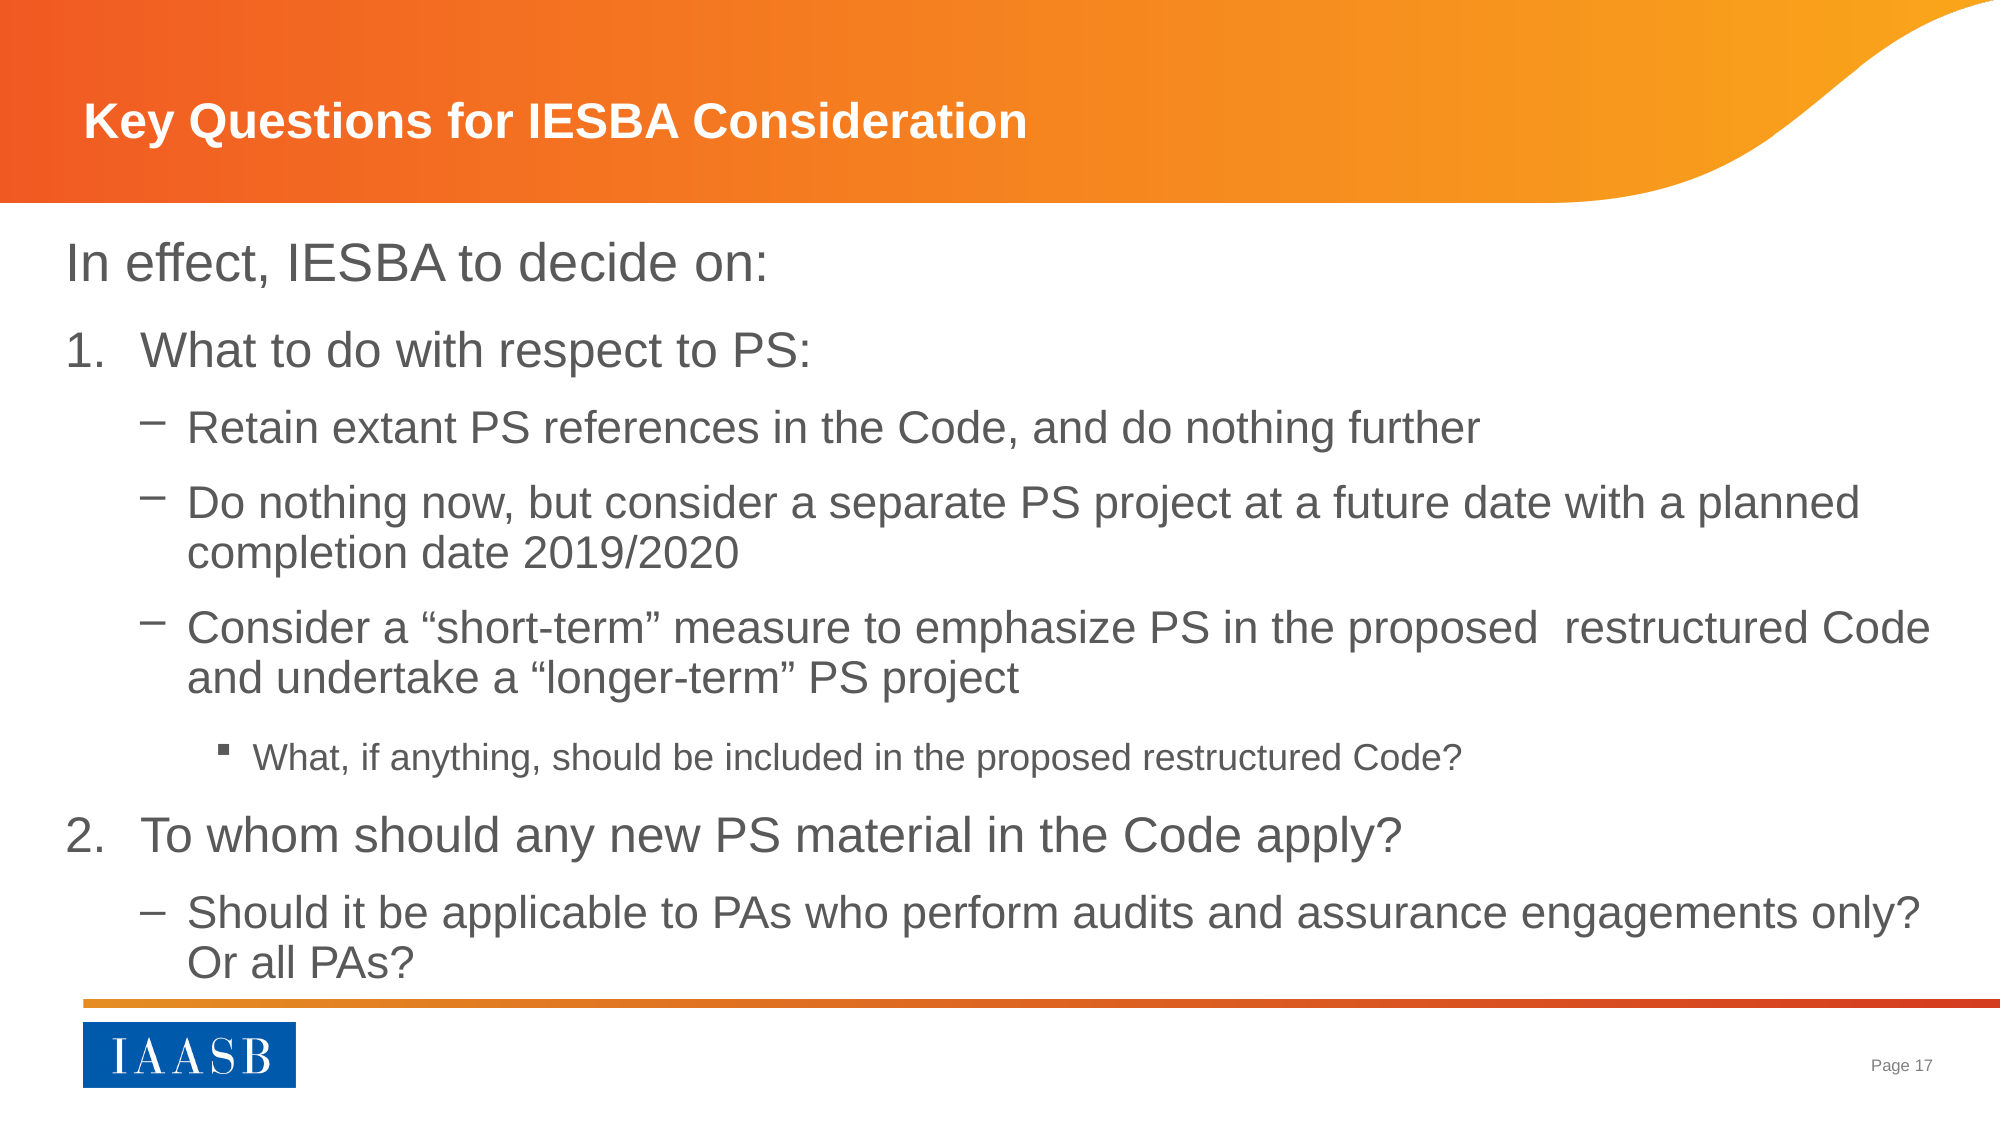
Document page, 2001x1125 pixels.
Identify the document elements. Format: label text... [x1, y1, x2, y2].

picture [0, 0, 1996, 203]
list In effect, IESBA to decide on: What to do with respect to PS: Retain extant PS references in the Code, and do nothing further Do nothing now, but consider a separate PS project at a future date with a planned completion date 2019/2020 Consider a “short-term” measure to emphasize PS in the proposed restructured Code and undertake a “longer-term” PS project What, if anything, should be included in the proposed restructured Code? To whom should any new PS material in the Code apply? Should it be applicable to PAs who perform audits and assurance engagements only? Or all PAs? [50, 224, 2000, 900]
picture [83, 1022, 296, 1088]
title Key Questions for IESBA Consideration [83, 75, 1734, 163]
